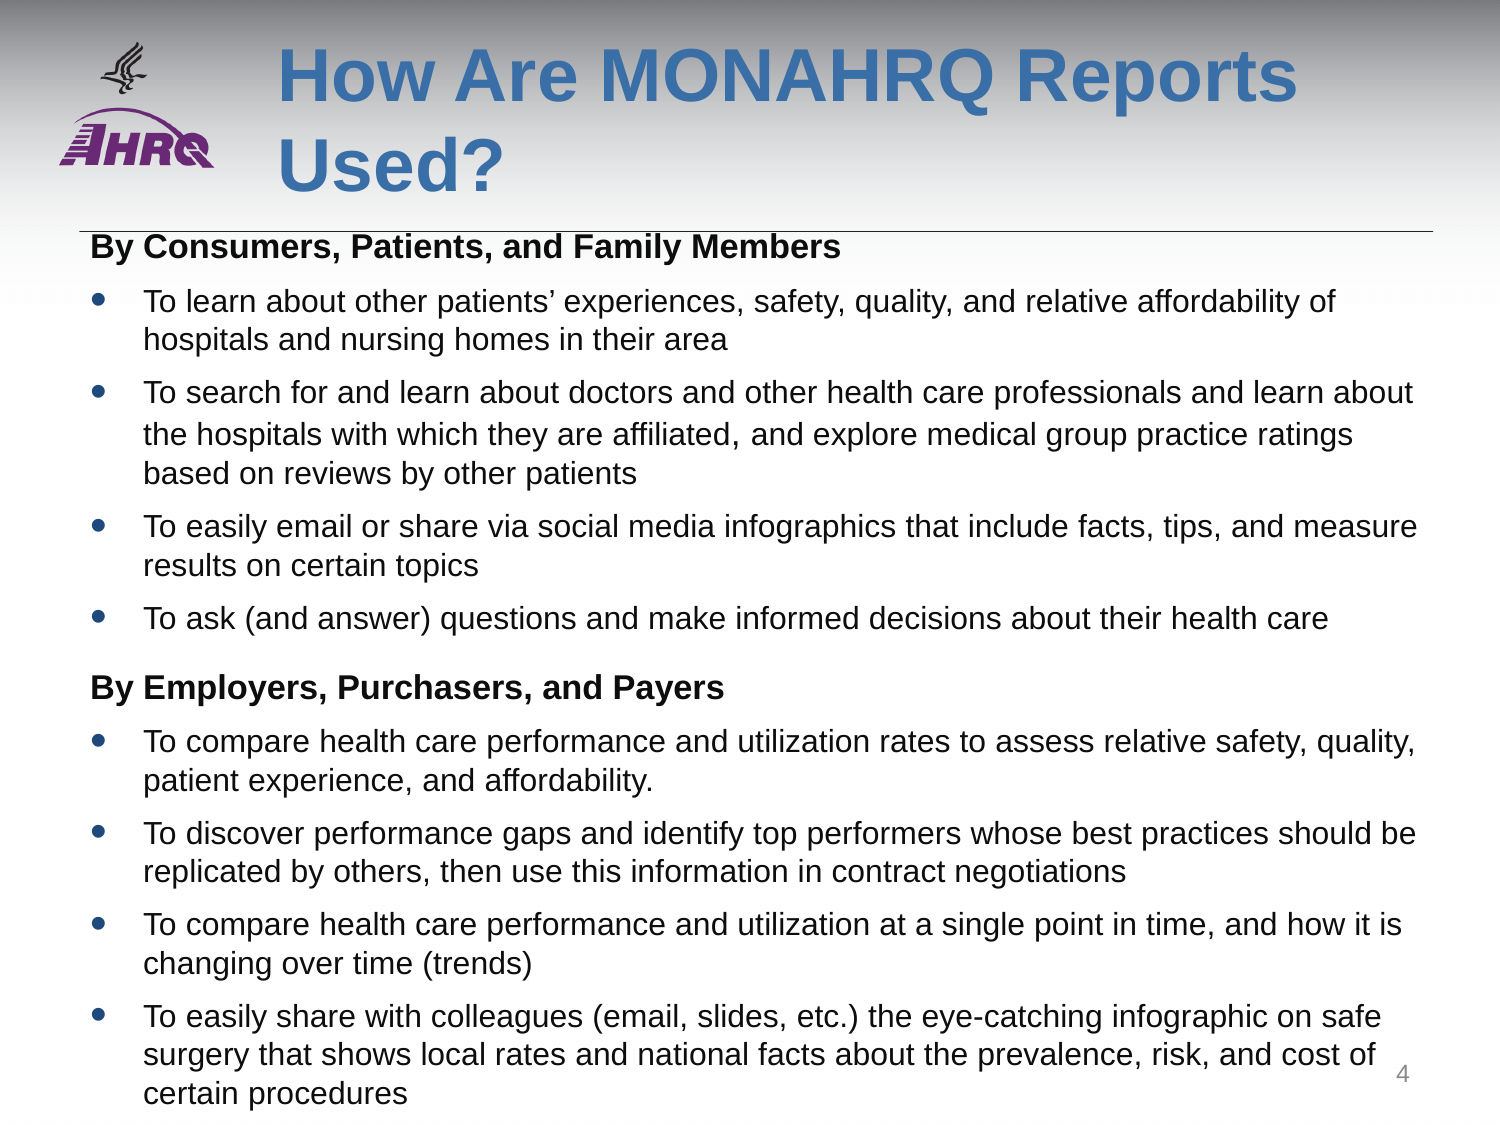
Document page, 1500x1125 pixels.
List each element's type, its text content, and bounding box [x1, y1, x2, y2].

slide_number 4 [1074, 1042, 1425, 1103]
picture [0, 0, 1500, 1125]
title How Are MONAHRQ Reports Used? [262, 45, 1425, 188]
list By Consumers, Patients, and Family Members To learn about other patients’ experiences, safety, quality, and relative affordability of hospitals and nursing homes in their area To search for and learn about doctors and other health care professionals and learn about the hospitals with which they are affiliated, and explore medical group practice ratings based on reviews by other patients To easily email or share via social media infographics that include facts, tips, and measure results on certain topics To ask (and answer) questions and make informed decisions about their health care By Employers, Purchasers, and Payers To compare health care performance and utilization rates to assess relative safety, quality, patient experience, and affordability. To discover performance gaps and identify top performers whose best practices should be replicated by others, then use this information in contract negotiations To compare health care performance and utilization at a single point in time, and how it is changing over time (trends) To easily share with colleagues (email, slides, etc.) the eye-catching infographic on safe surgery that shows local rates and national facts about the prevalence, risk, and cost of certain procedures [75, 216, 1450, 1125]
